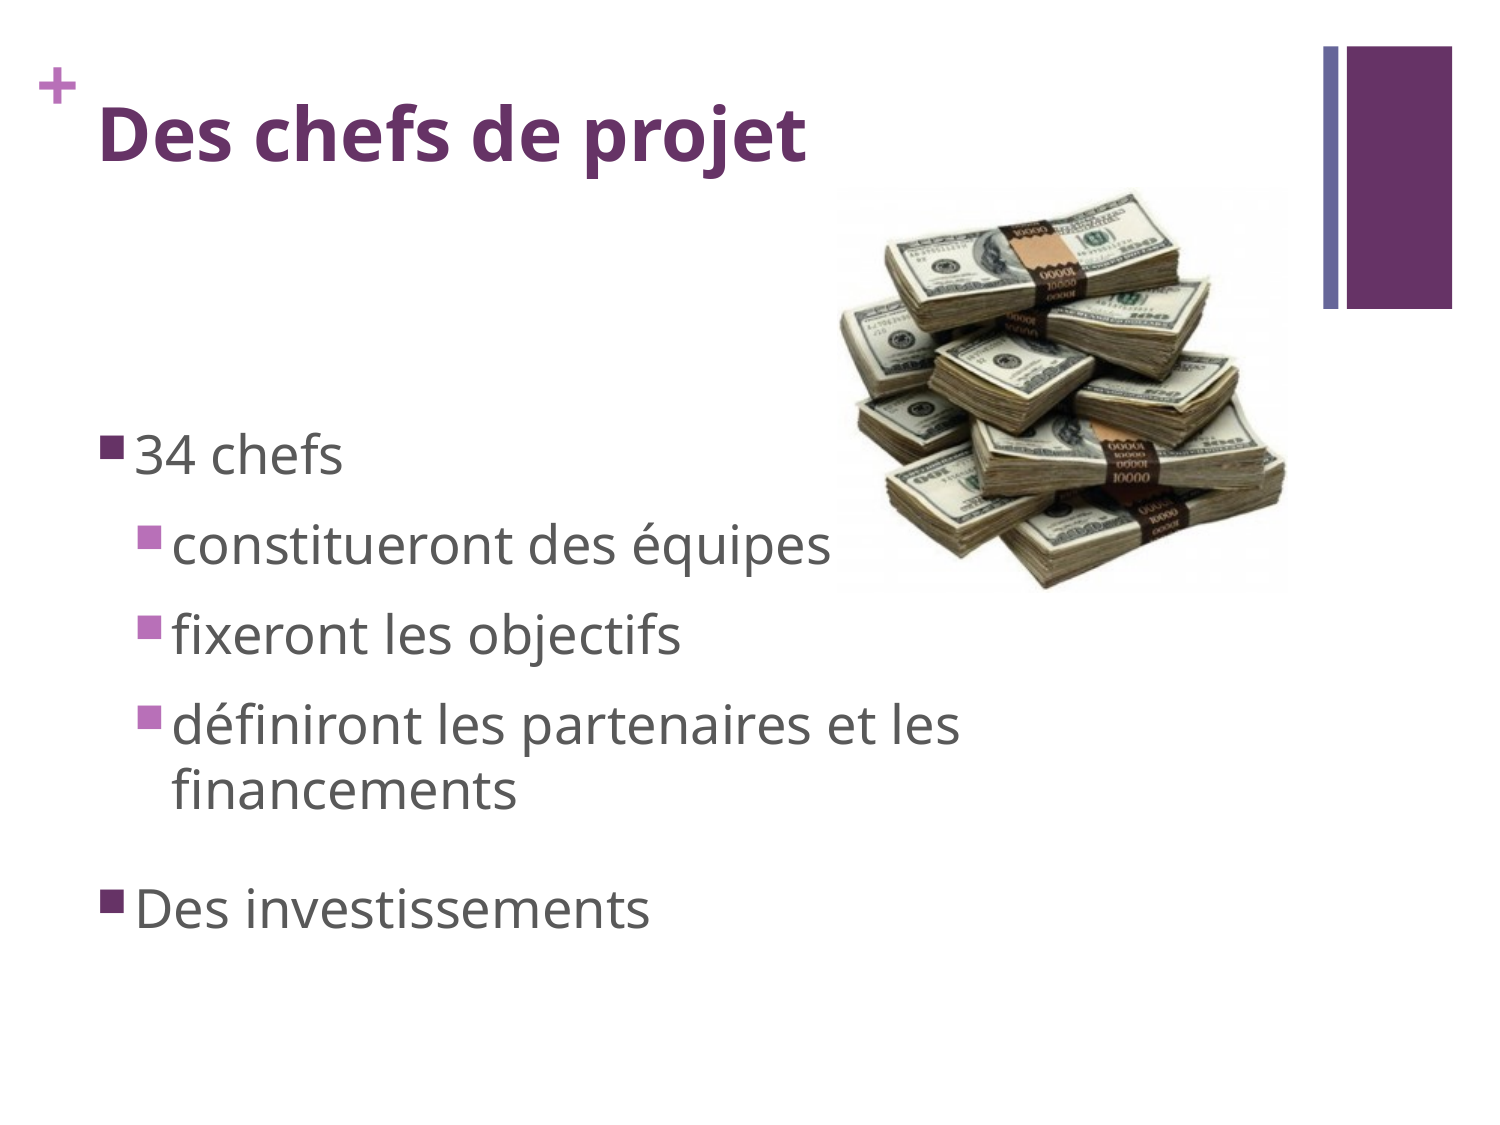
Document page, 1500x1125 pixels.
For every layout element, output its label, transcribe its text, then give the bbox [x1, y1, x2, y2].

title Des chefs de projet [81, 79, 1322, 263]
picture [836, 186, 1288, 593]
list 34 chefs constitueront des équipes fixeront les objectifs définiront les partenaires et les financements Des investissements [81, 412, 1322, 1005]
